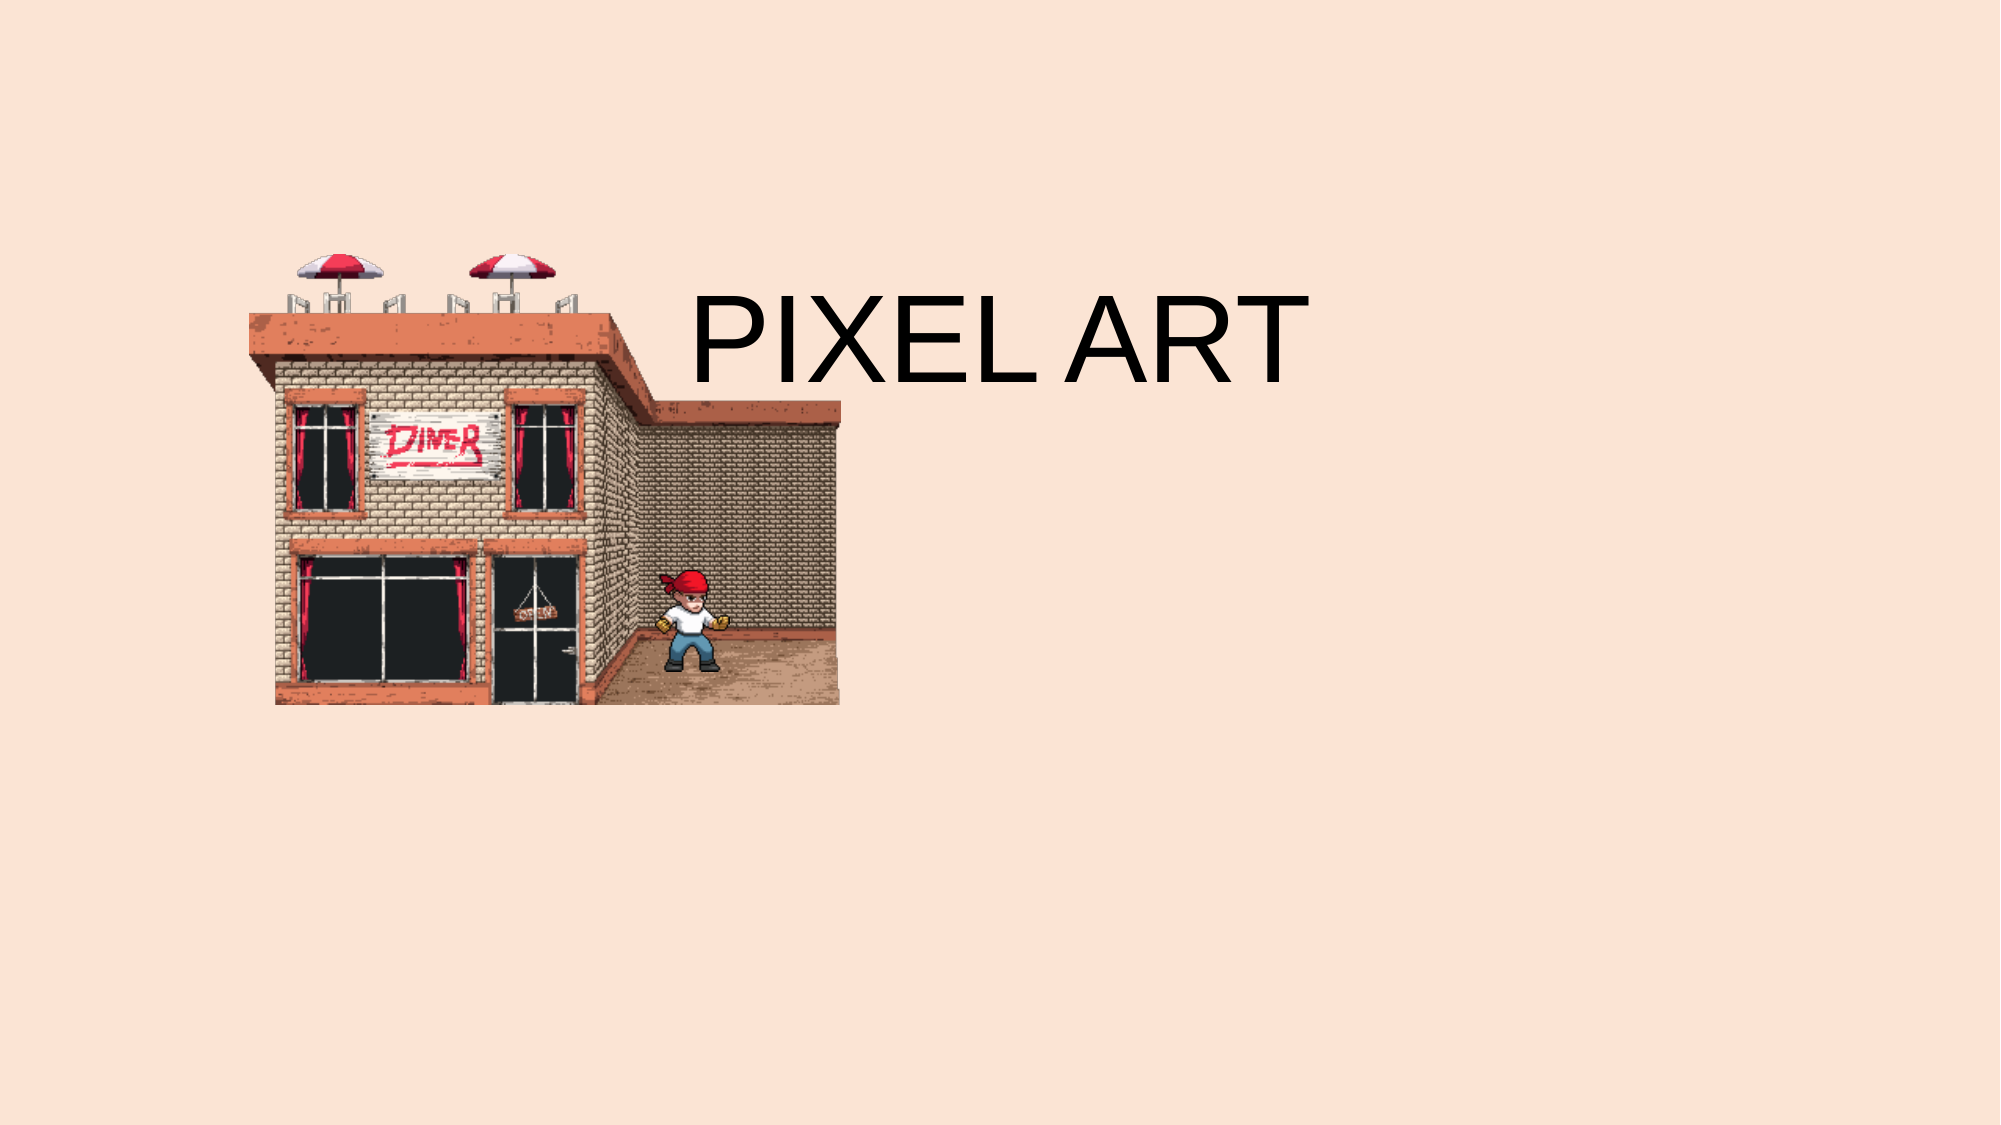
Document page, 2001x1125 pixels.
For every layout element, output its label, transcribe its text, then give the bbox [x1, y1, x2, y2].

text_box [249, 254, 842, 706]
title PIXEL ART [249, 145, 1750, 418]
